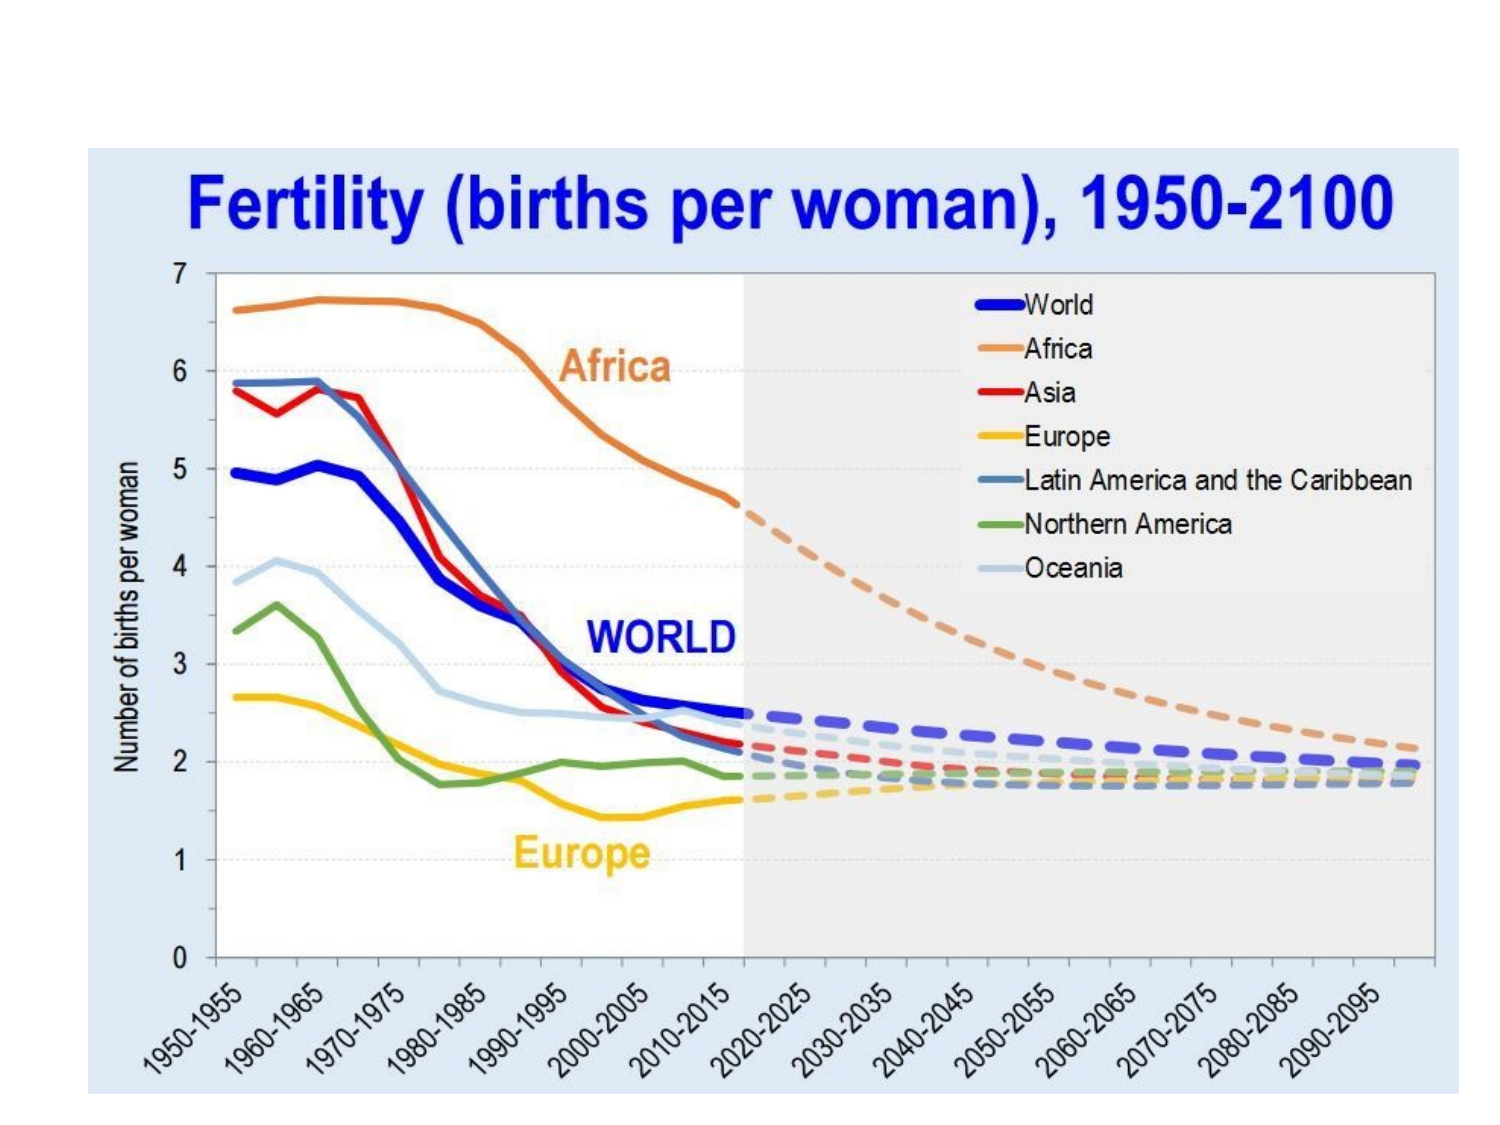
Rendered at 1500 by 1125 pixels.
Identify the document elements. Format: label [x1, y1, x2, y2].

list [88, 148, 1459, 1095]
